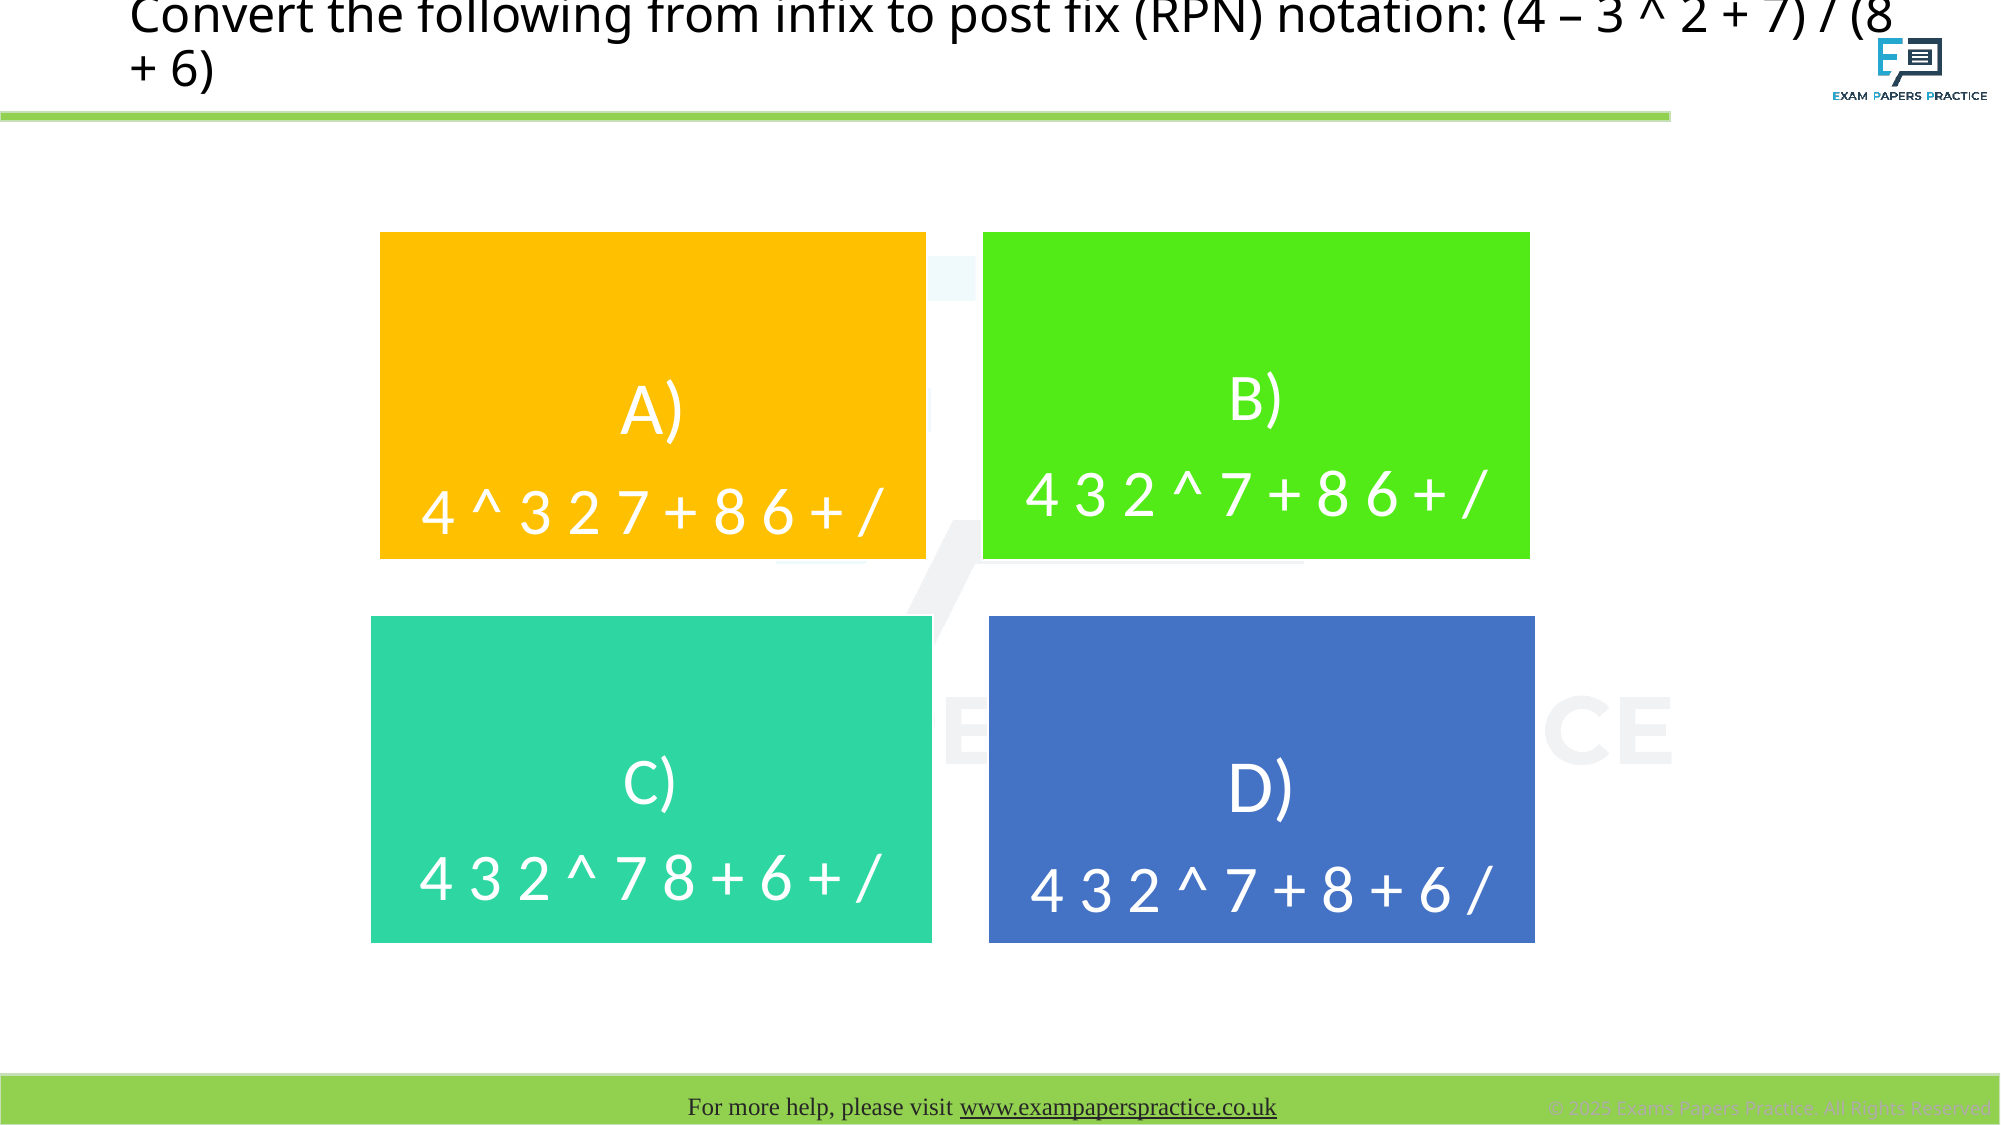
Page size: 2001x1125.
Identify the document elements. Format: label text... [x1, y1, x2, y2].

title Convert the following from infix to post fix (RPN) notation: (4 – 3 ^ 2 + 7) / (8 + 6) [114, 0, 1914, 153]
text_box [92, 230, 1818, 944]
